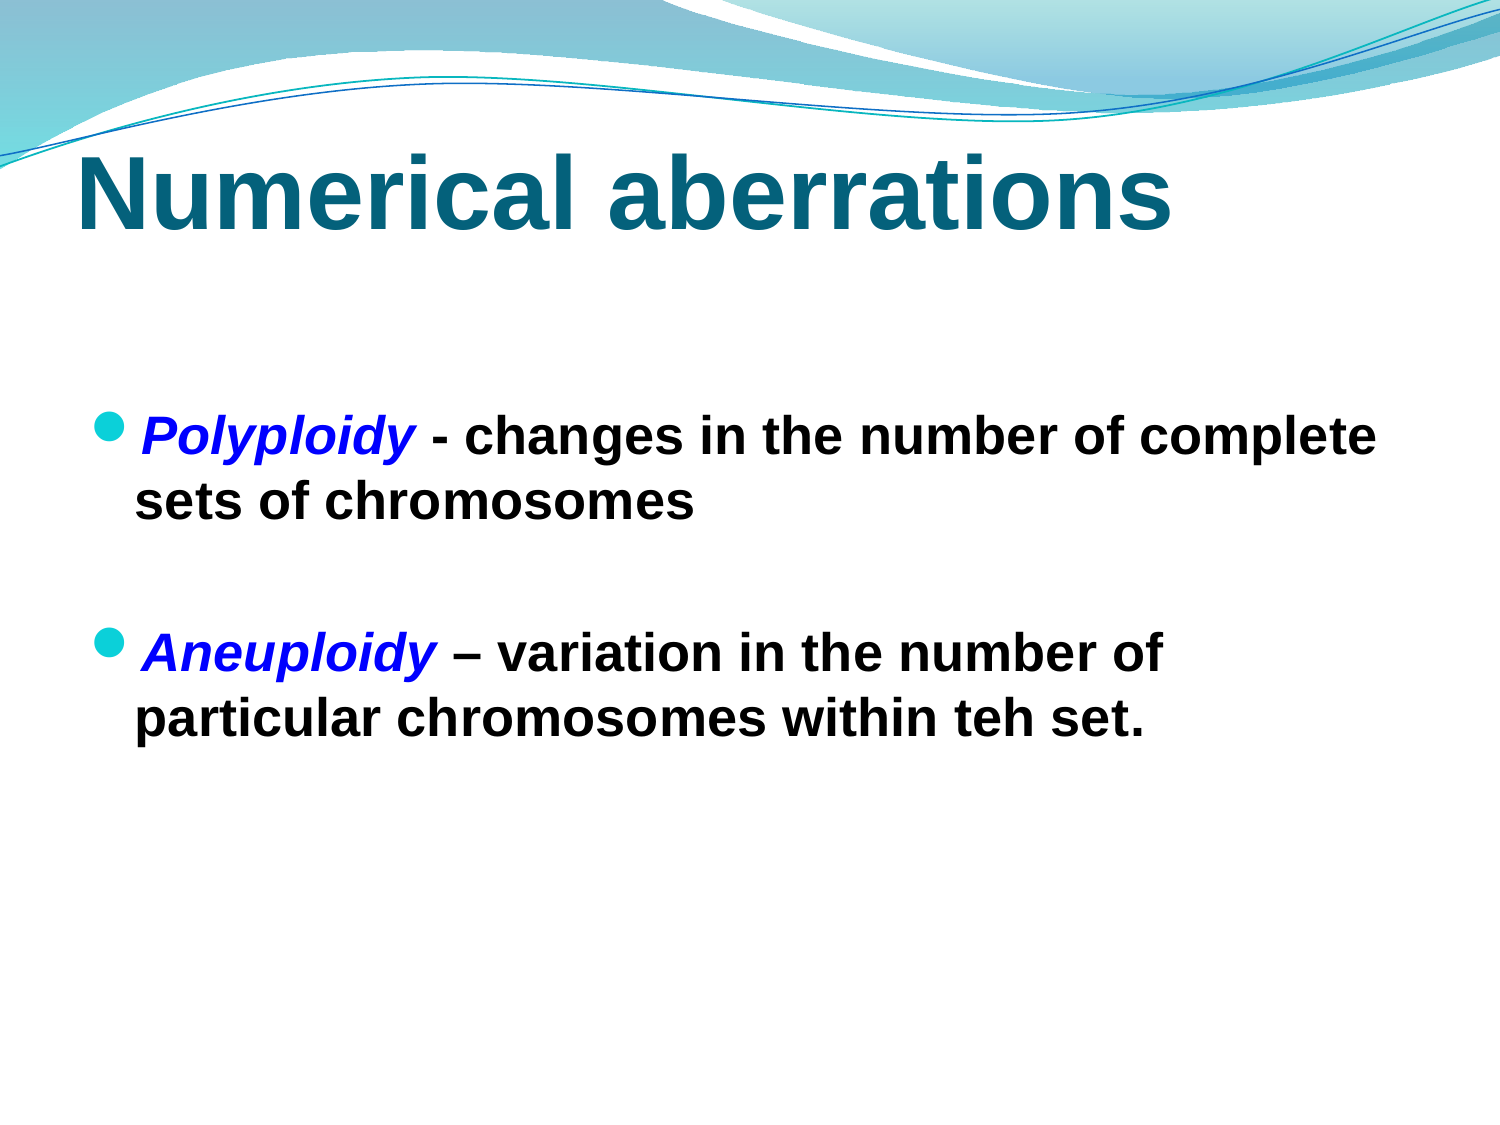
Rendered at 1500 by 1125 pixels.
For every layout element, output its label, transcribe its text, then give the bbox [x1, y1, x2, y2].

list Polyploidy - changes in the number of complete sets of chromosomes Aneuploidy – variation in the number of particular chromosomes within teh set. [75, 317, 1425, 1038]
title Numerical aberrations [75, 62, 1425, 250]
